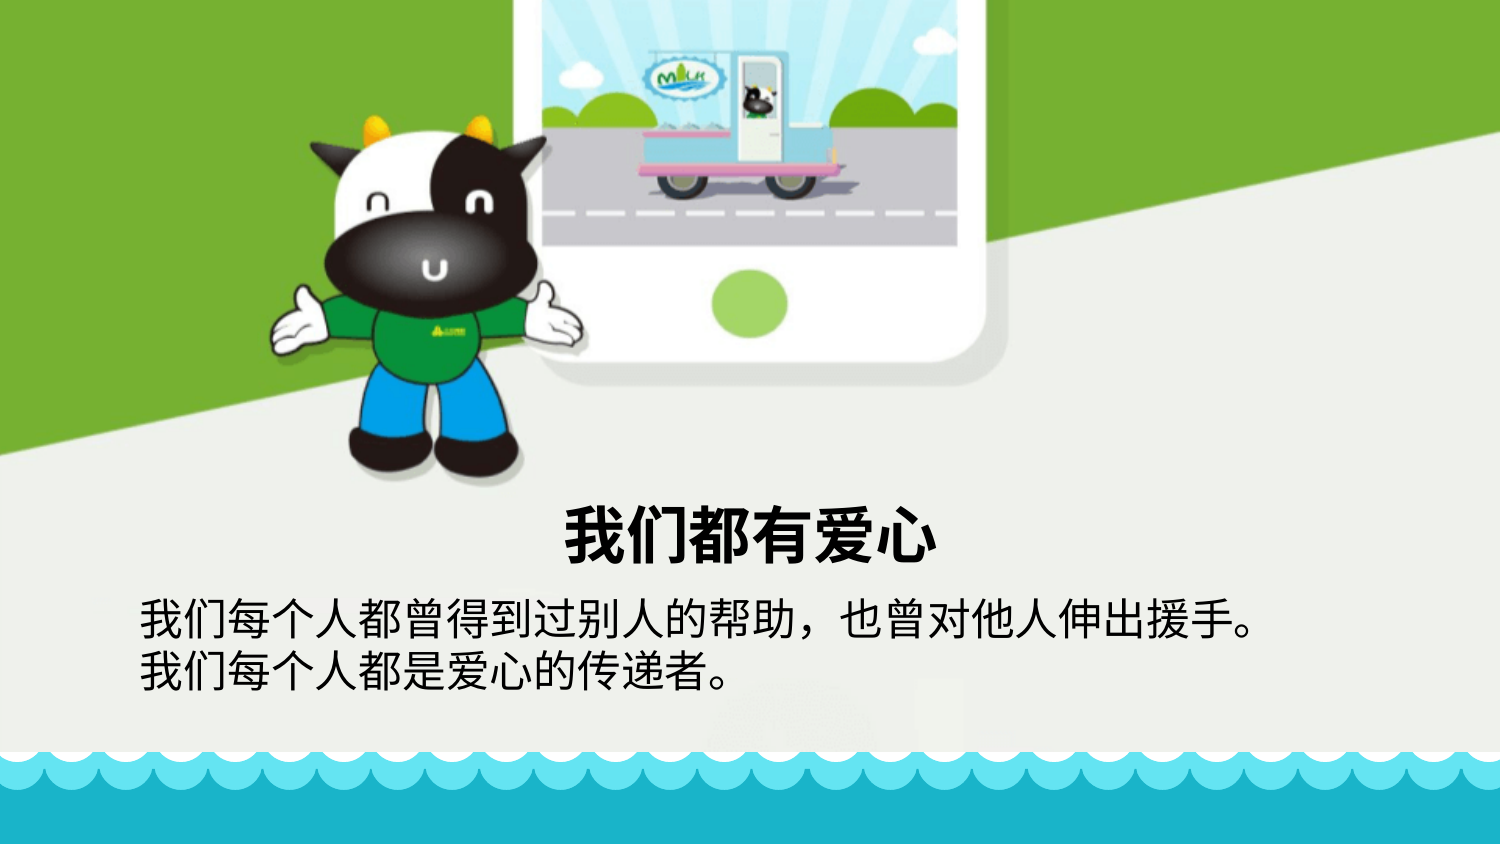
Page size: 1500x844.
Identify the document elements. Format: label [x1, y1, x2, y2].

text_box [0, 767, 1500, 844]
text_box [0, 752, 1500, 788]
text_box [0, 0, 1500, 752]
